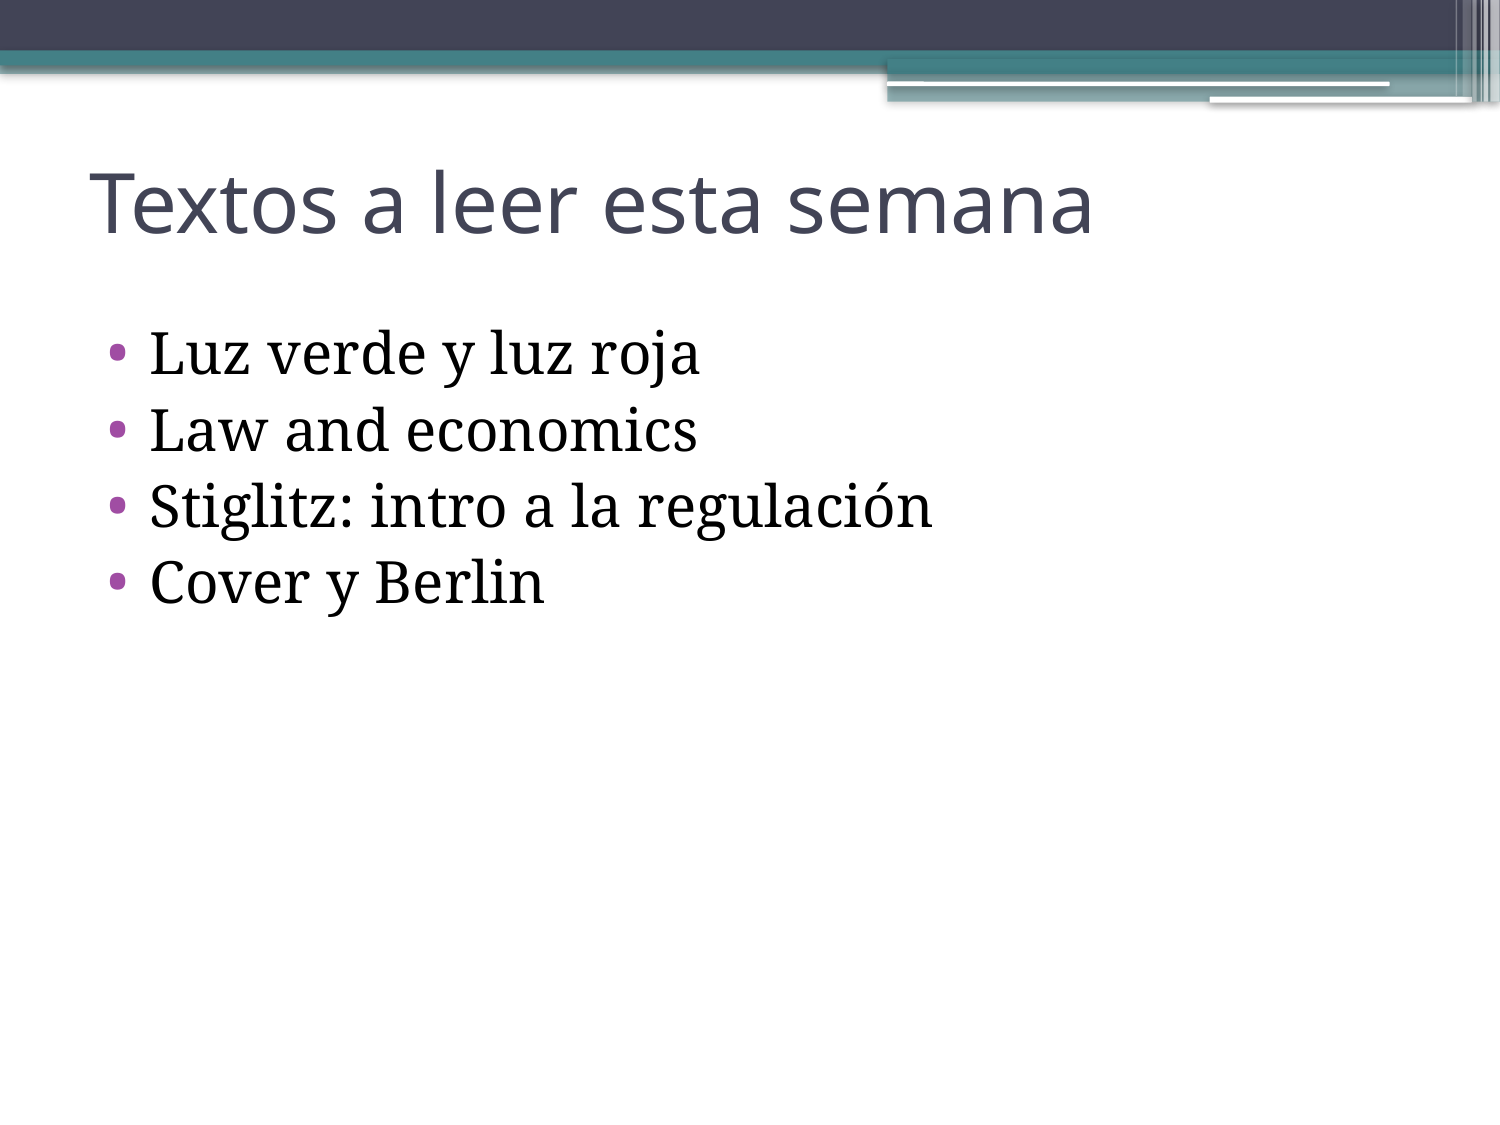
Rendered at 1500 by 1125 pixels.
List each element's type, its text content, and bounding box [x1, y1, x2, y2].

title Textos a leer esta semana [75, 112, 1425, 288]
list Luz verde y luz roja Law and economics Stiglitz: intro a la regulación Cover y Berlin [75, 308, 1425, 1025]
